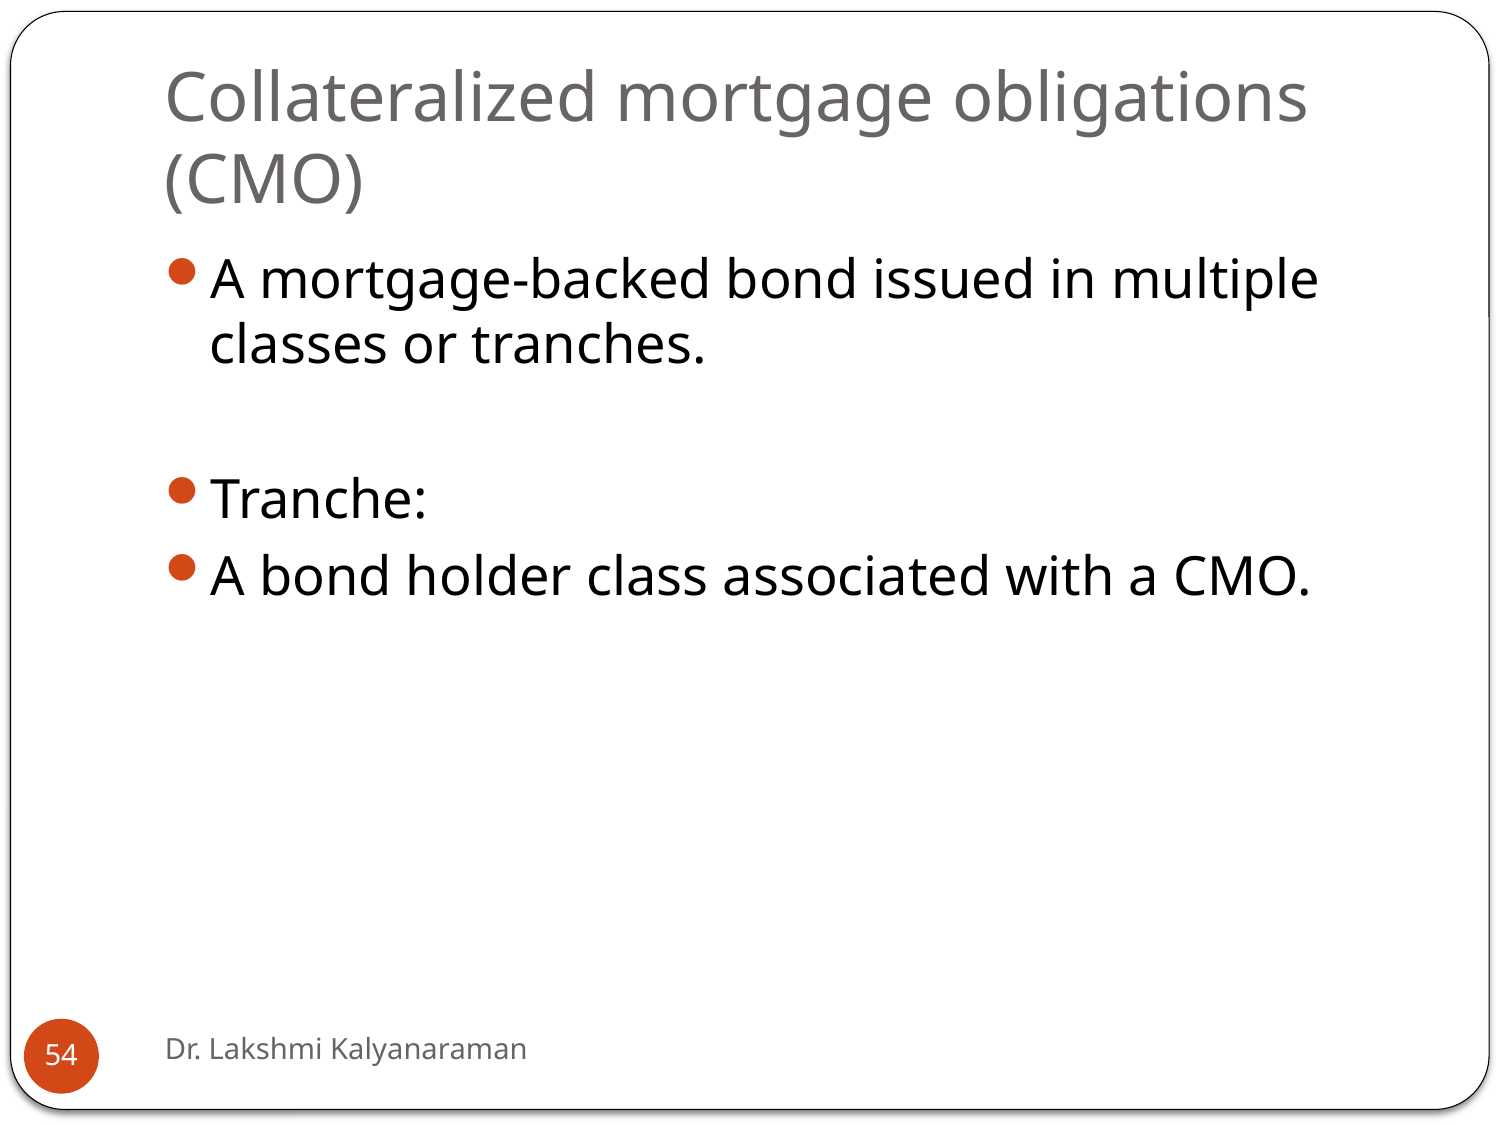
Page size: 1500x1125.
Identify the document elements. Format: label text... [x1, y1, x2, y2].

slide_number 54 [23, 1018, 99, 1094]
list A mortgage-backed bond issued in multiple classes or tranches. Tranche: A bond holder class associated with a CMO. [150, 237, 1425, 988]
footer Dr. Lakshmi Kalyanaraman [150, 1012, 800, 1088]
title Collateralized mortgage obligations (CMO) [150, 45, 1425, 233]
